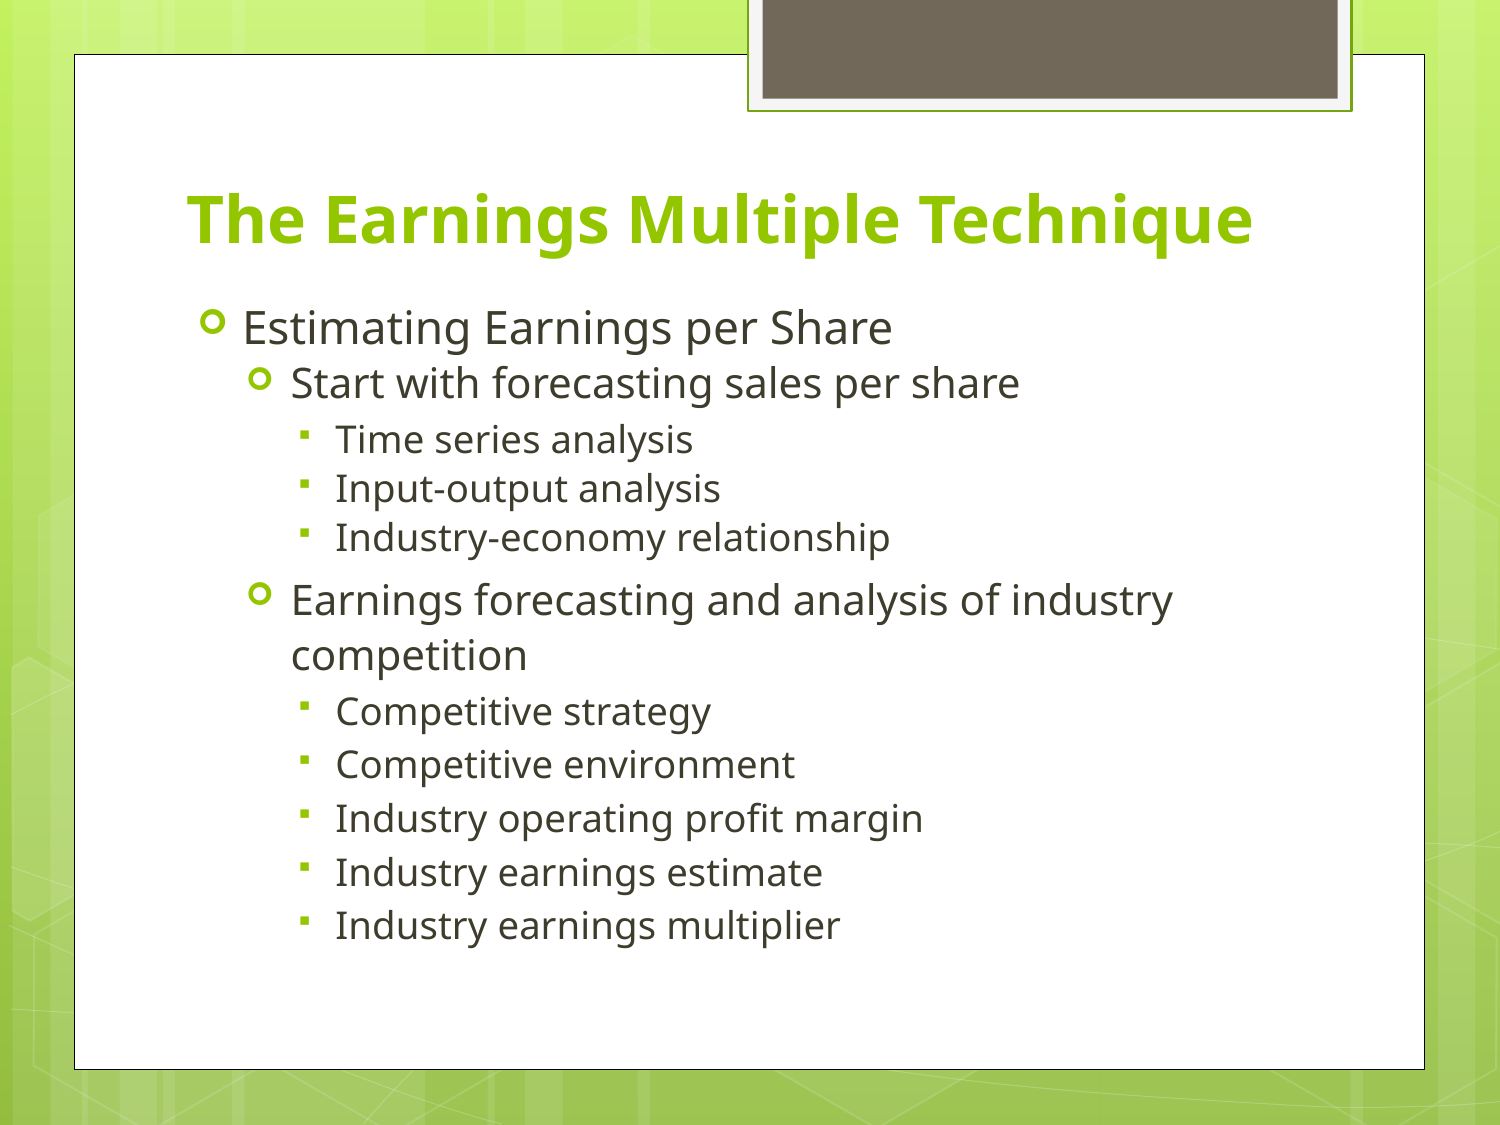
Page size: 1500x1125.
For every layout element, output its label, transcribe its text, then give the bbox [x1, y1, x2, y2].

list Estimating Earnings per Share Start with forecasting sales per share Time series analysis Input-output analysis Industry-economy relationship Earnings forecasting and analysis of industry competition Competitive strategy Competitive environment Industry operating profit margin Industry earnings estimate Industry earnings multiplier [171, 297, 1283, 957]
title The Earnings Multiple Technique [171, 168, 1324, 264]
